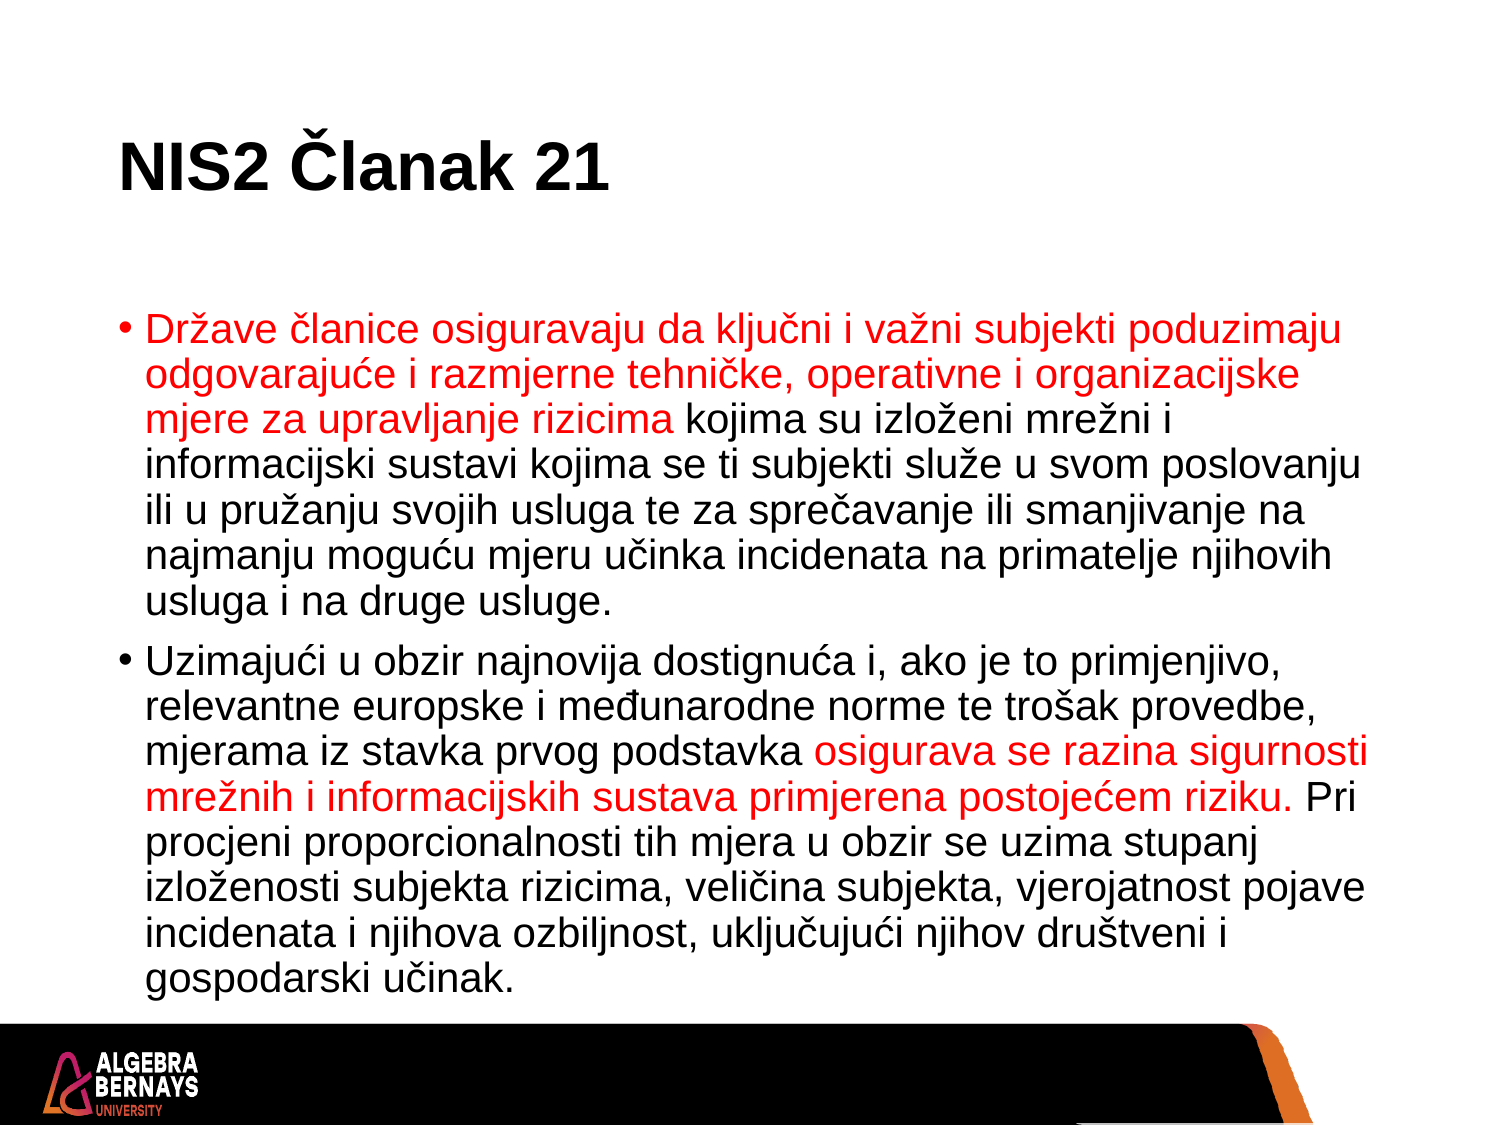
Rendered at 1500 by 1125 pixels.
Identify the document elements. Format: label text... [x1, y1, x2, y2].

picture [0, 1023, 1468, 1125]
list Države članice osiguravaju da ključni i važni subjekti poduzimaju odgovarajuće i razmjerne tehničke, operativne i organizacijske mjere za upravljanje rizicima kojima su izloženi mrežni i informacijski sustavi kojima se ti subjekti služe u svom poslovanju ili u pružanju svojih usluga te za sprečavanje ili smanjivanje na najmanju moguću mjeru učinka incidenata na primatelje njihovih usluga i na druge usluge. Uzimajući u obzir najnovija dostignuća i, ako je to primjenjivo, relevantne europske i međunarodne norme te trošak provedbe, mjerama iz stavka prvog podstavka osigurava se razina sigurnosti mrežnih i informacijskih sustava primjerena postojećem riziku. Pri procjeni proporcionalnosti tih mjera u obzir se uzima stupanj izloženosti subjekta rizicima, veličina subjekta, vjerojatnost pojave incidenata i njihova ozbiljnost, uključujući njihov društveni i gospodarski učinak. [103, 299, 1397, 1014]
title NIS2 Članak 21 [103, 59, 1397, 278]
